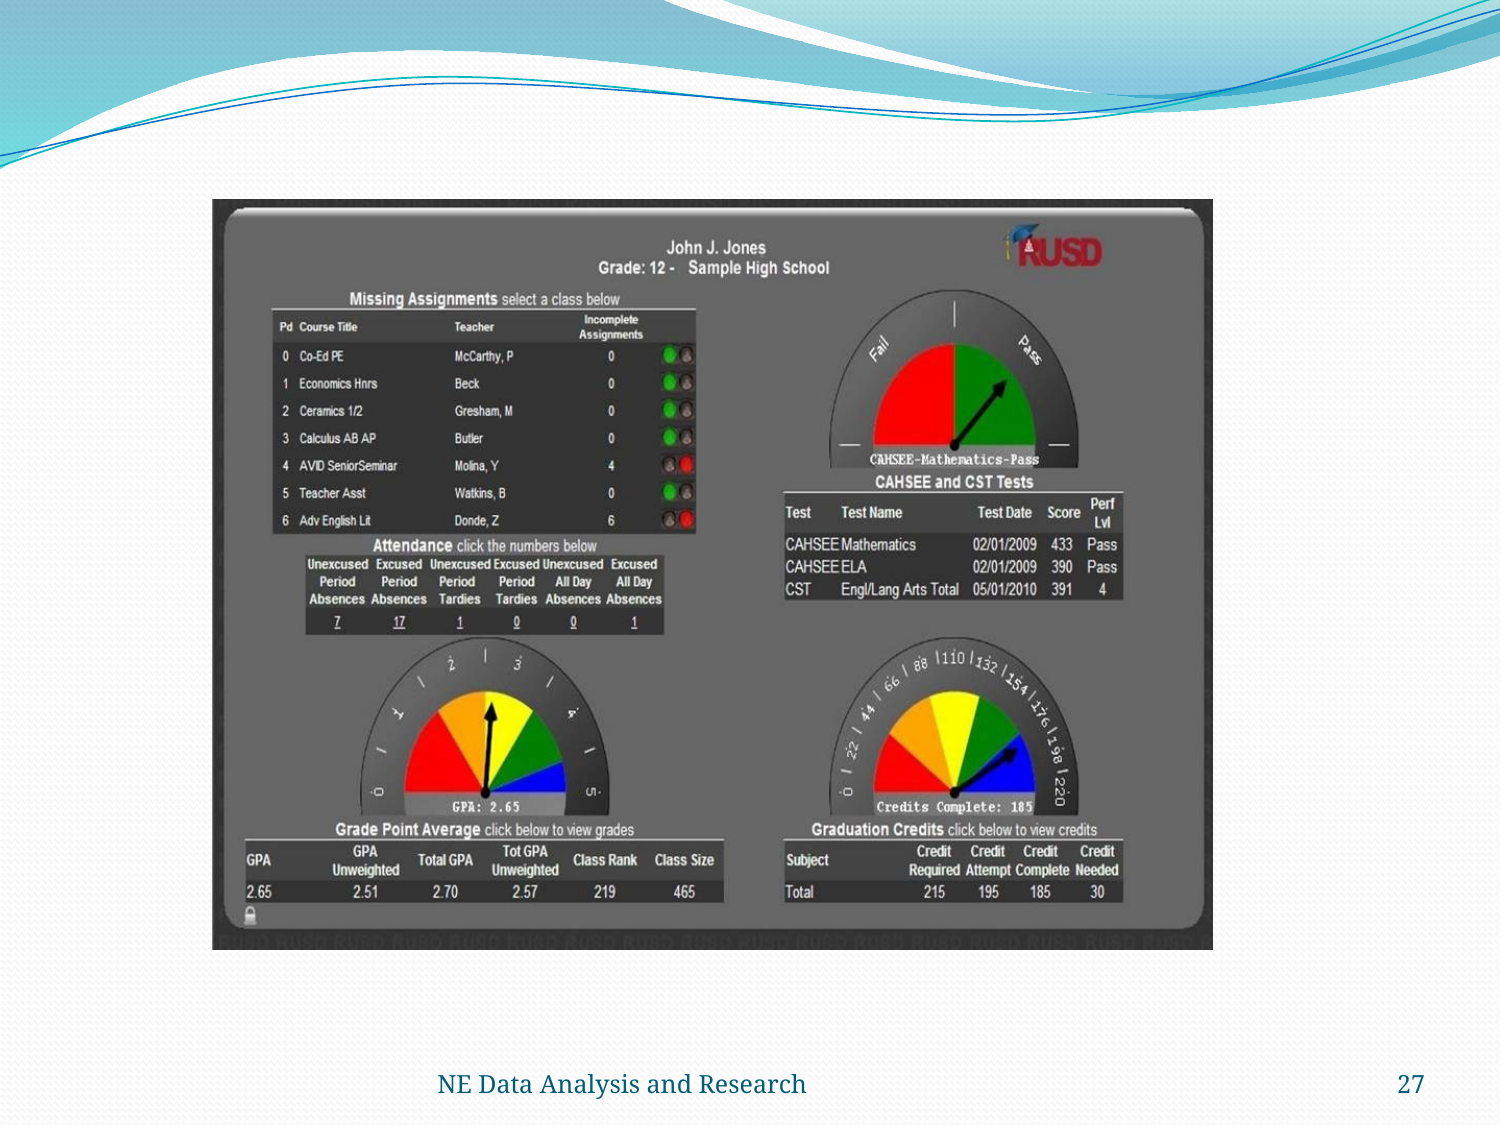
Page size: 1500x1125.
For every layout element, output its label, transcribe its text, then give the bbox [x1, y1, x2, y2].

footer NE Data Analysis and Research [437, 1042, 988, 1103]
picture [212, 199, 1213, 951]
slide_number 27 [1299, 1042, 1425, 1103]
